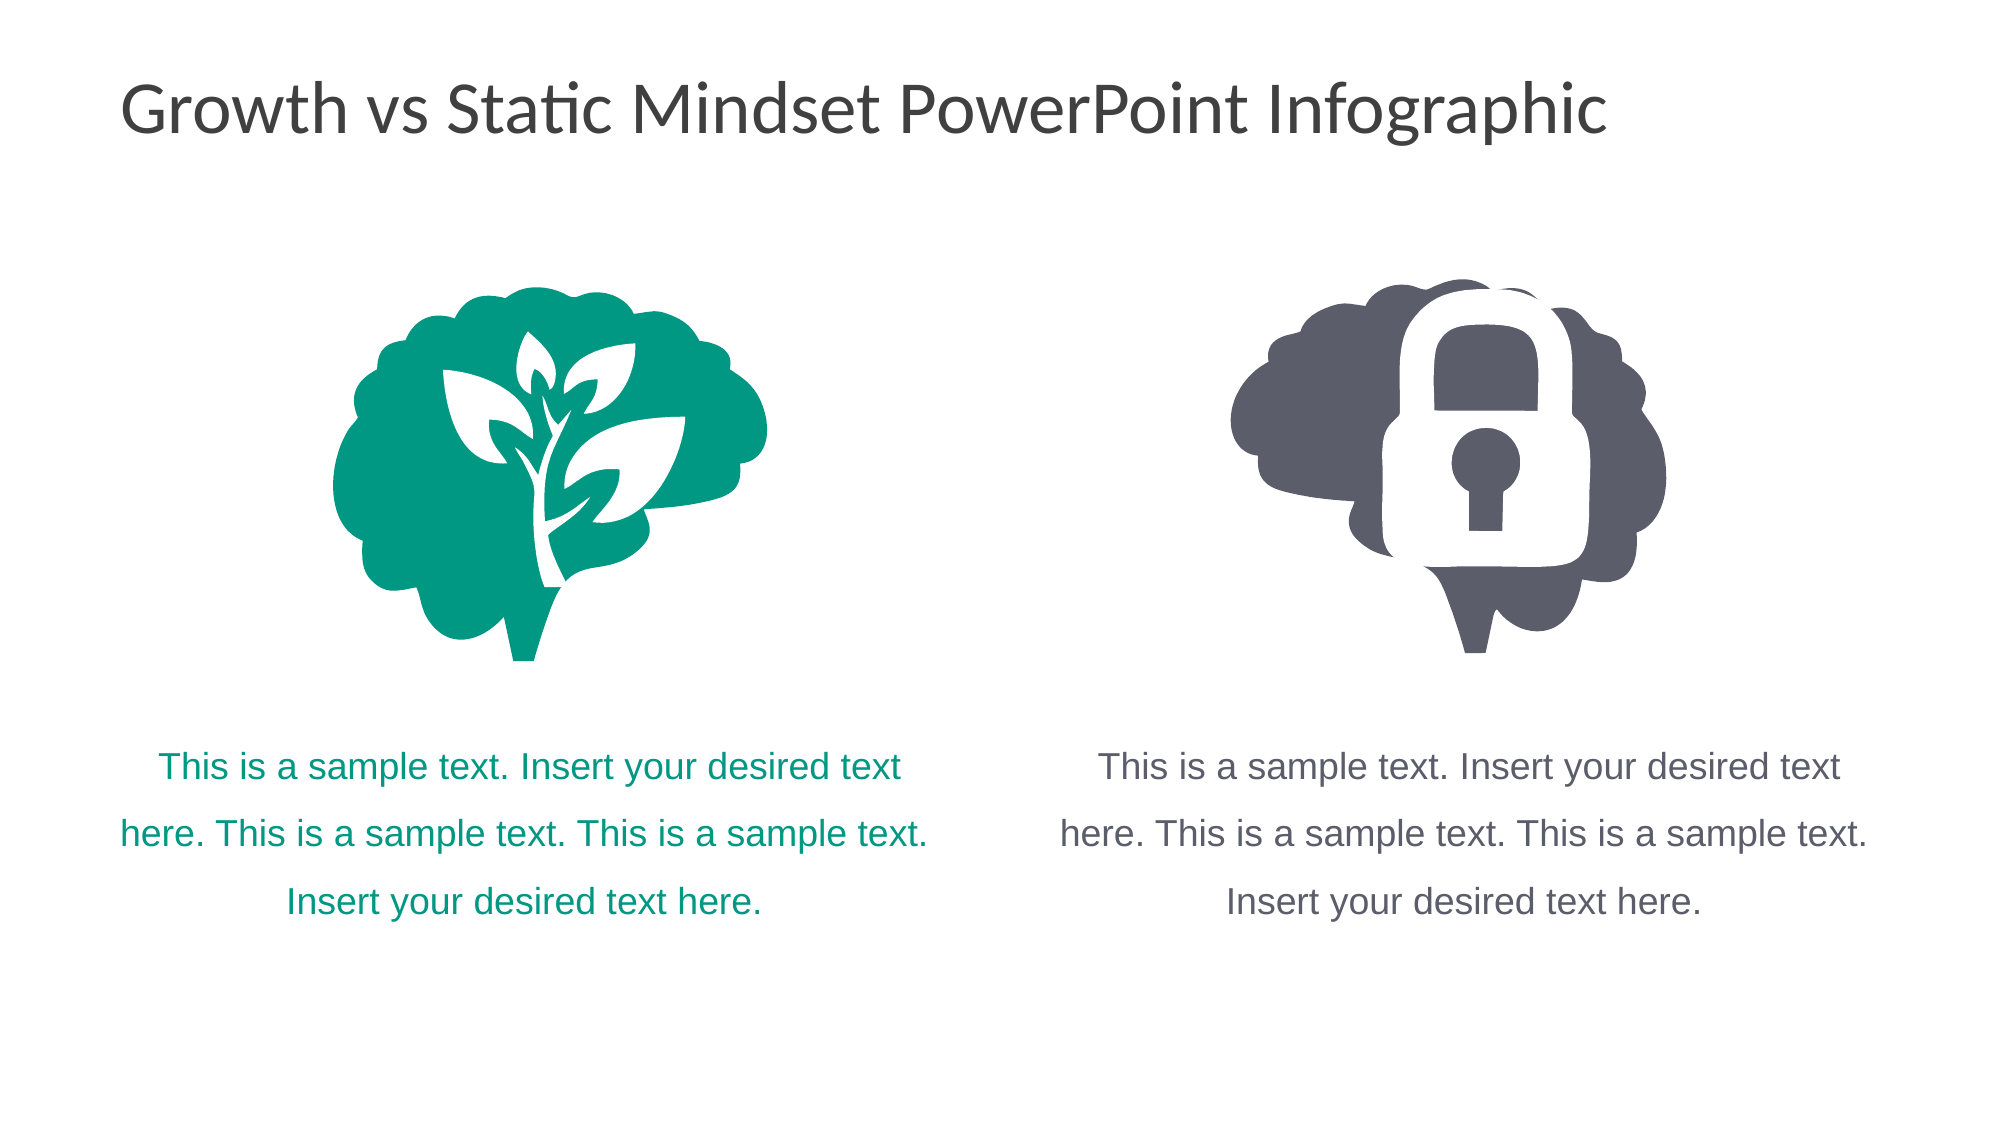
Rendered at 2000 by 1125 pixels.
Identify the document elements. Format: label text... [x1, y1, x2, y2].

title Growth vs Static Mindset PowerPoint Infographic [99, 45, 1900, 162]
text_box This is a sample text. Insert your desired text here. This is a sample text. This is a sample text. Insert your desired text here. [1039, 711, 1900, 929]
text_box [1424, 307, 1667, 654]
text_box [1230, 279, 1491, 558]
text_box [442, 331, 686, 588]
text_box [333, 287, 768, 662]
text_box [1502, 288, 1538, 299]
text_box [1382, 289, 1591, 567]
text_box This is a sample text. Insert your desired text here. This is a sample text. This is a sample text. Insert your desired text here. [99, 711, 960, 929]
